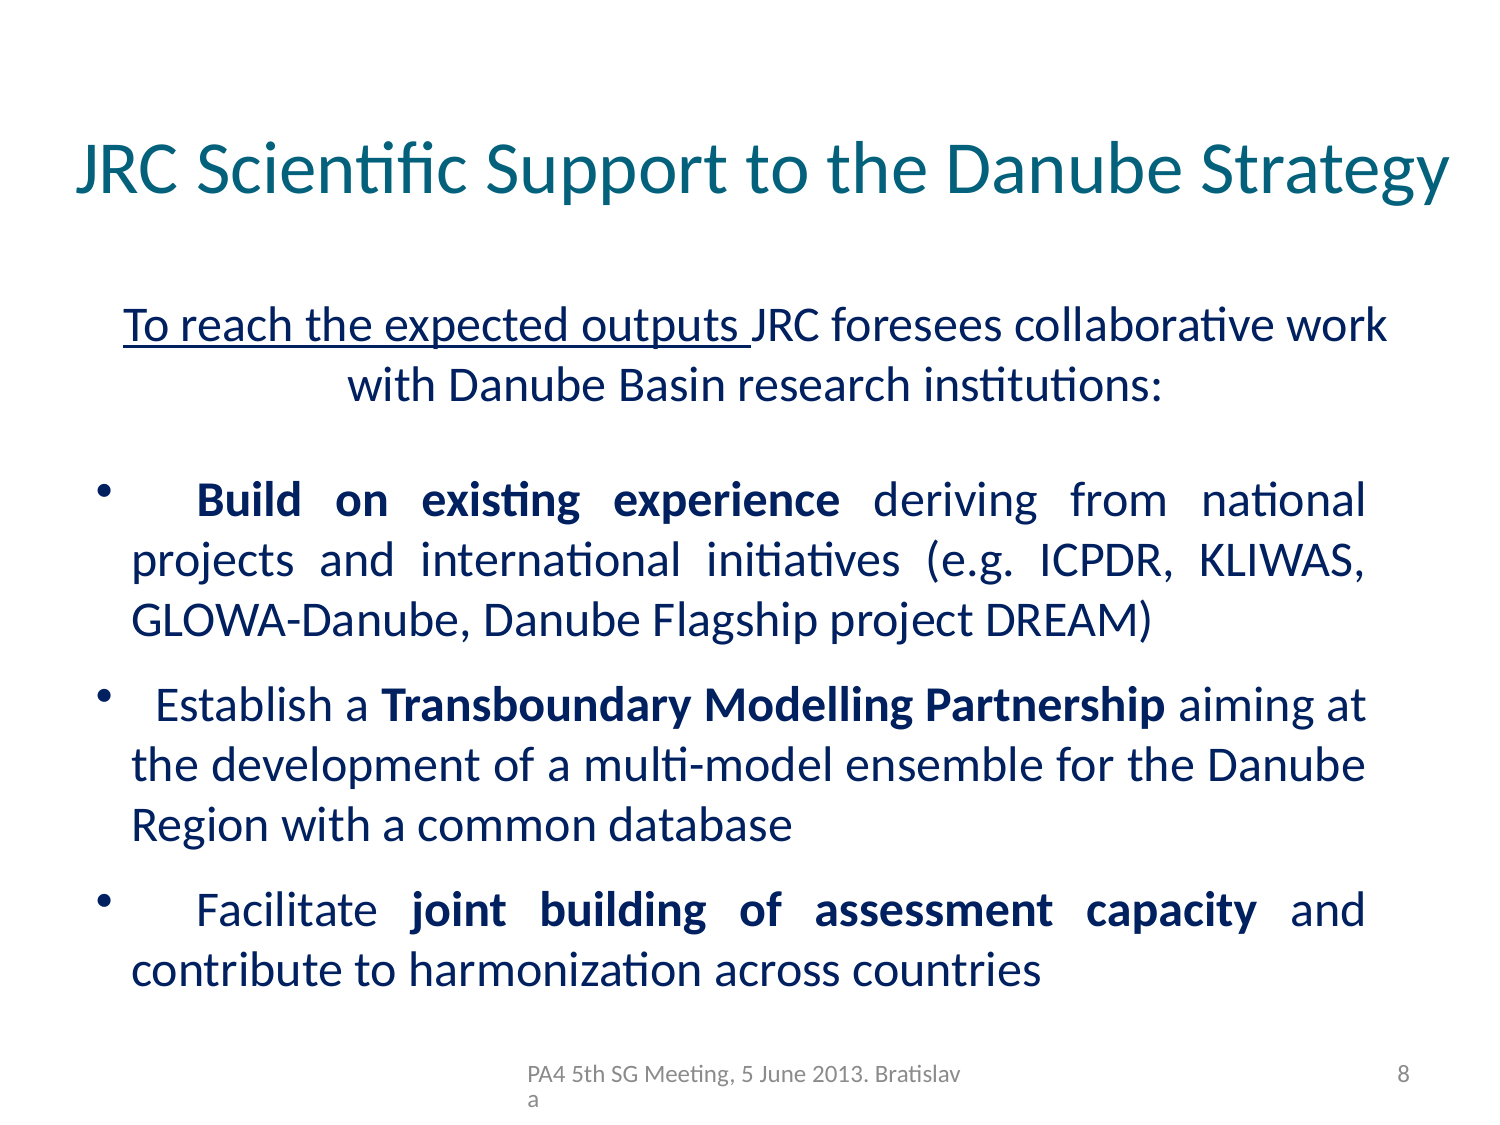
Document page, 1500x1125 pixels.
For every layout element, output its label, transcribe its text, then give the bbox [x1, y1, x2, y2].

text_box To reach the expected outputs JRC foresees collaborative work with Danube Basin research institutions: [88, 284, 1424, 420]
footer PA4 5th SG Meeting, 5 June 2013. Bratislava [512, 1042, 988, 1103]
text_box JRC Scientific Support to the Danube Strategy [75, 101, 1459, 208]
text_box Build on existing experience deriving from national projects and international initiatives (e.g. ICPDR, KLIWAS, GLOWA-Danube, Danube Flagship project DREAM) Establish a Transboundary Modelling Partnership aiming at the development of a multi-model ensemble for the Danube Region with a common database Facilitate joint building of assessment capacity and contribute to harmonization across countries [41, 458, 1382, 1004]
slide_number 8 [1074, 1042, 1425, 1103]
